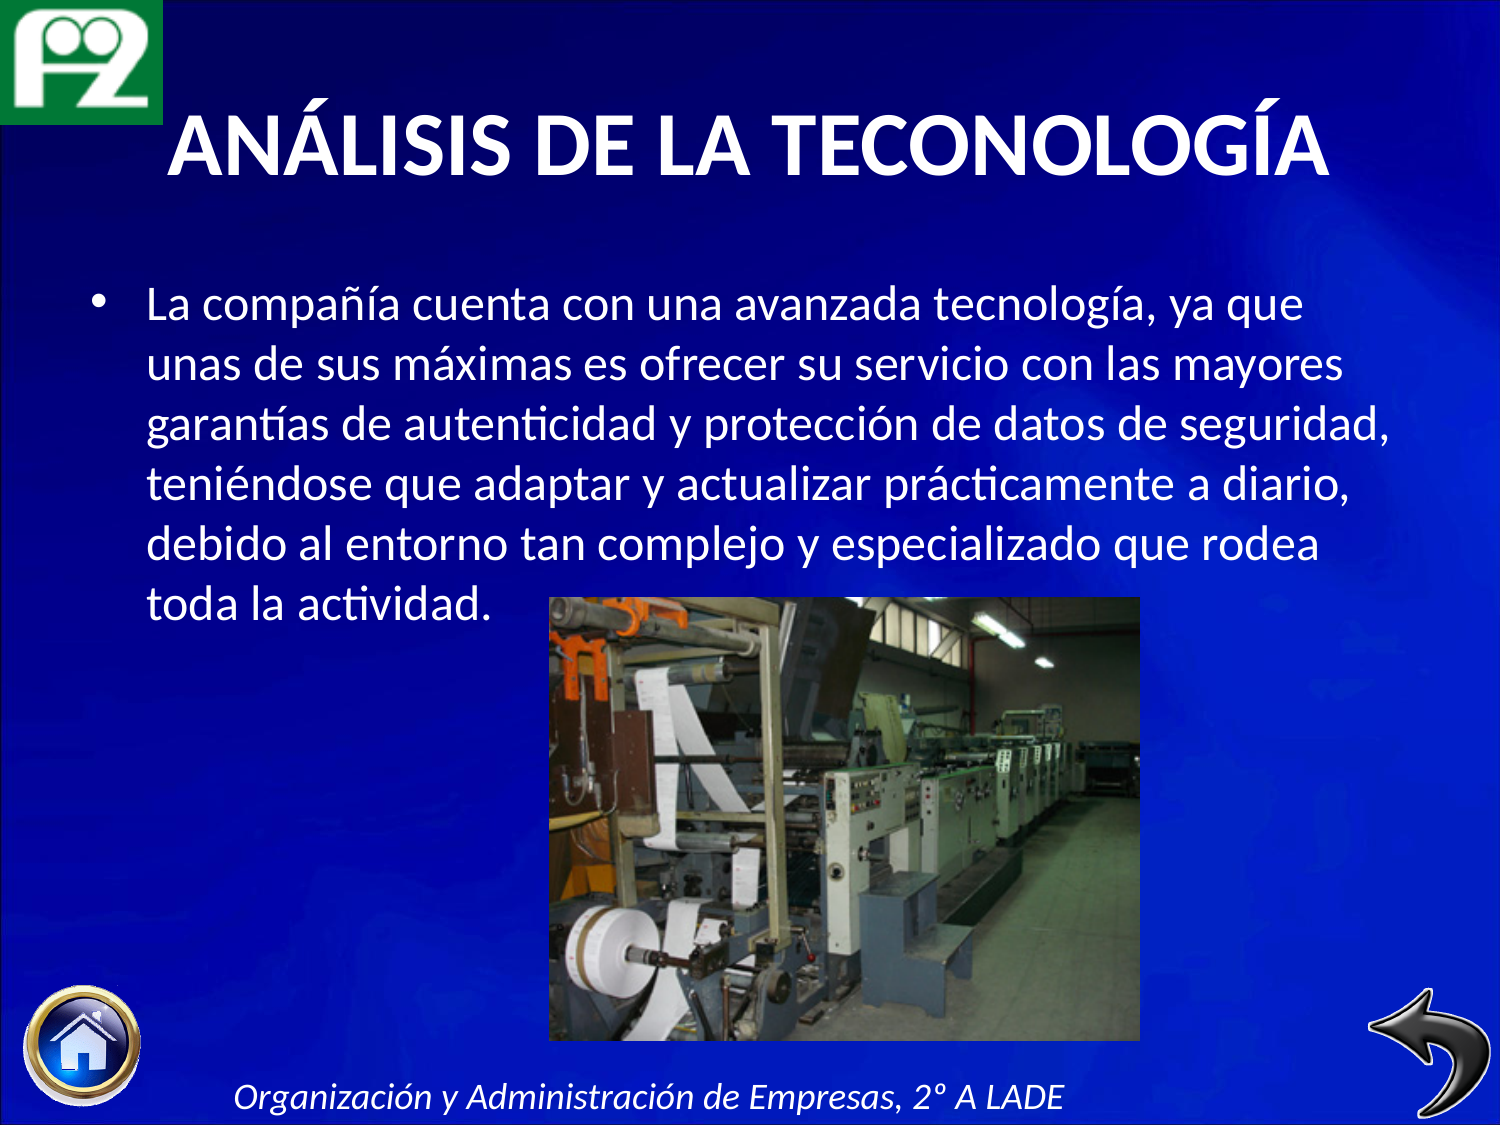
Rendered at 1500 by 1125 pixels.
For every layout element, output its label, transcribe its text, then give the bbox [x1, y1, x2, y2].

text_box Organización y Administración de Empresas, 2º A LADE [218, 1064, 1199, 1125]
picture [0, 0, 1500, 1125]
list La compañía cuenta con una avanzada tecnología, ya que unas de sus máximas es ofrecer su servicio con las mayores garantías de autenticidad y protección de datos de seguridad, teniéndose que adaptar y actualizar prácticamente a diario, debido al entorno tan complejo y especializado que rodea toda la actividad. [74, 262, 1426, 1006]
title ANÁLISIS DE LA TECONOLOGÍA [74, 44, 1426, 233]
